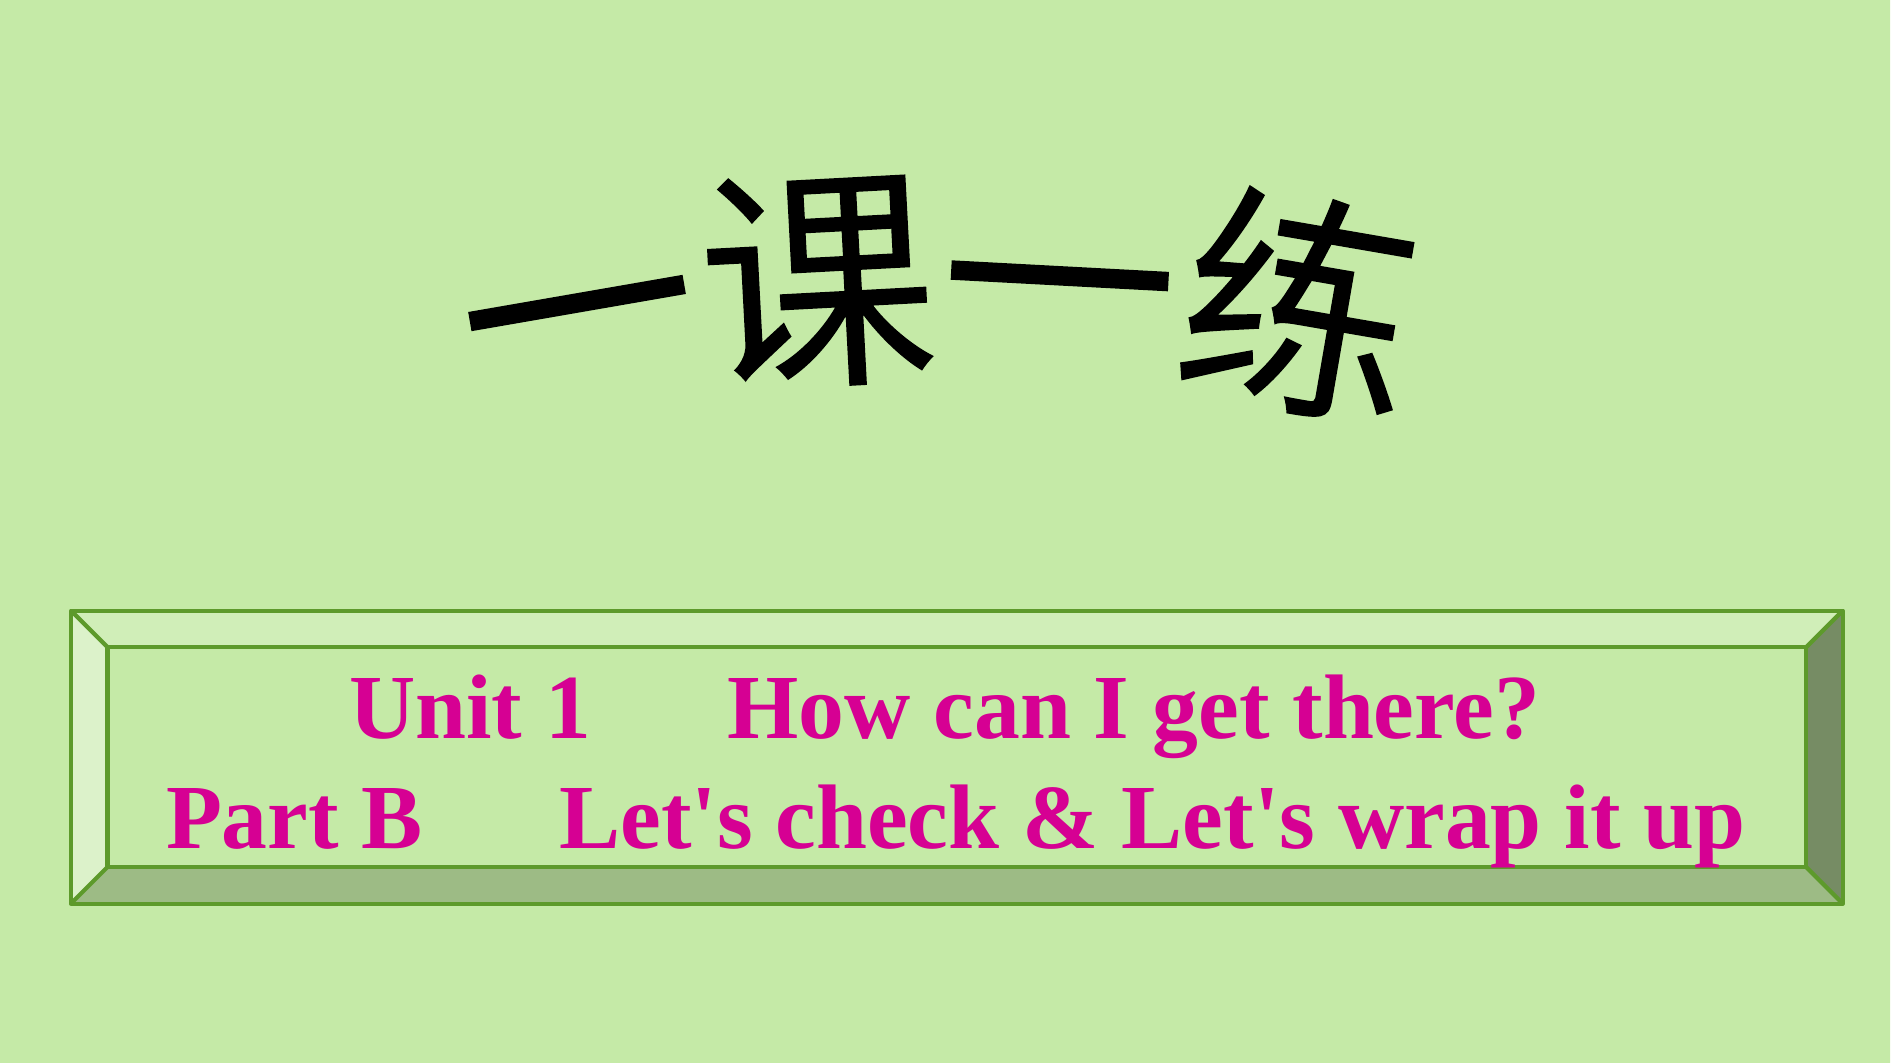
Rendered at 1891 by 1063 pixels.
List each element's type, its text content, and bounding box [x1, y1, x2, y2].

text_box Unit 1 How can I get there? Part B Let's check & Let's wrap it up [69, 609, 1845, 906]
